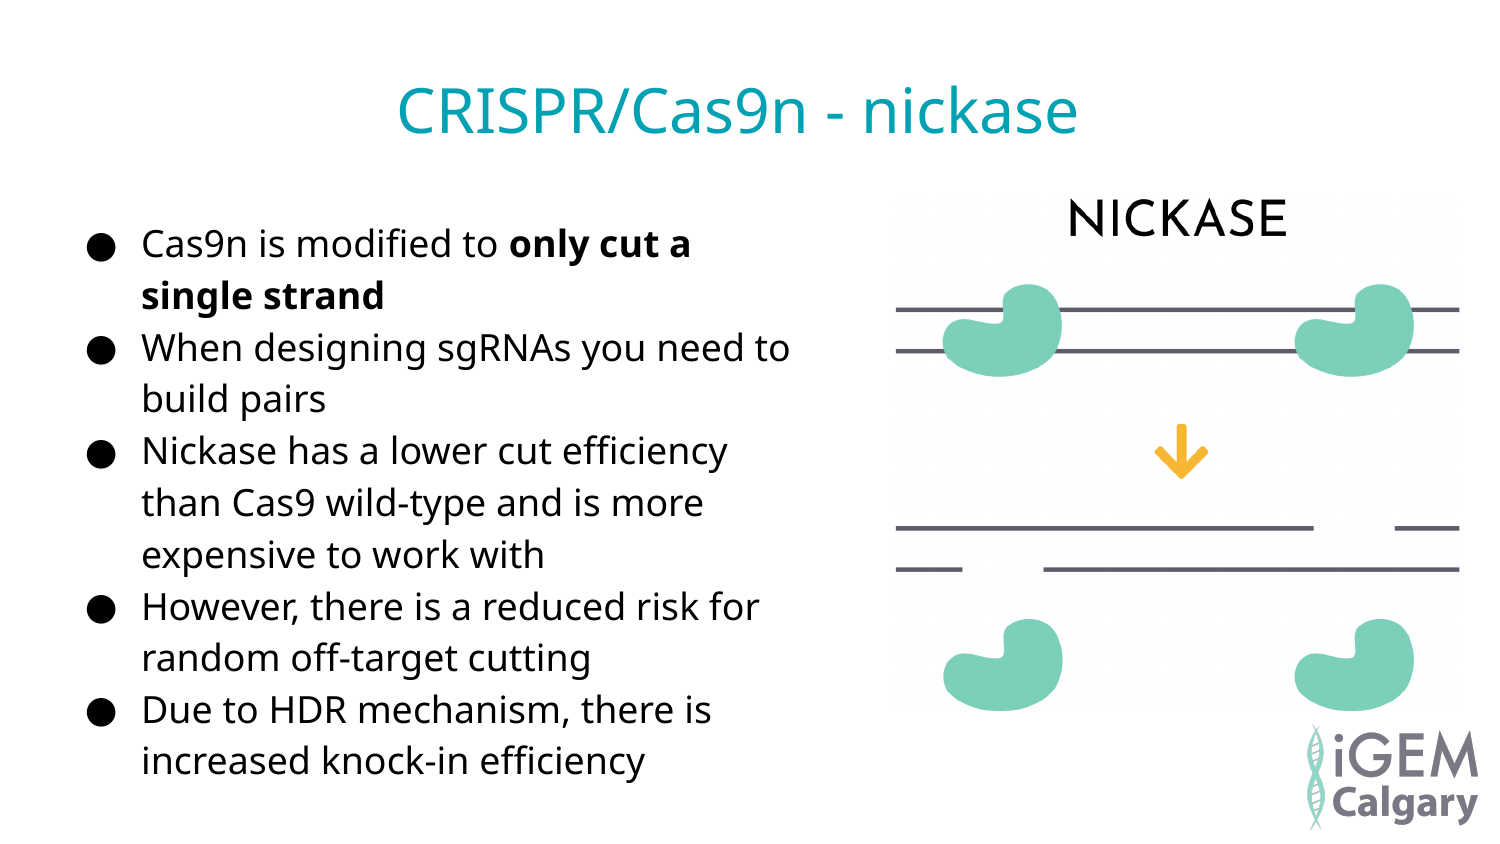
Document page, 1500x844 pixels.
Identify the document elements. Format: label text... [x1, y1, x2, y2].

text_box CRISPR/Cas9n - nickase [40, 56, 1438, 151]
picture [895, 198, 1460, 711]
text_box Cas9n is modified to only cut a single strand When designing sgRNAs you need to build pairs Nickase has a lower cut efficiency than Cas9 wild-type and is more expensive to work with However, there is a reduced risk for random off-target cutting Due to HDR mechanism, there is increased knock-in efficiency [51, 198, 816, 817]
text_box T7 Binary Vector System [1304, 717, 1488, 833]
